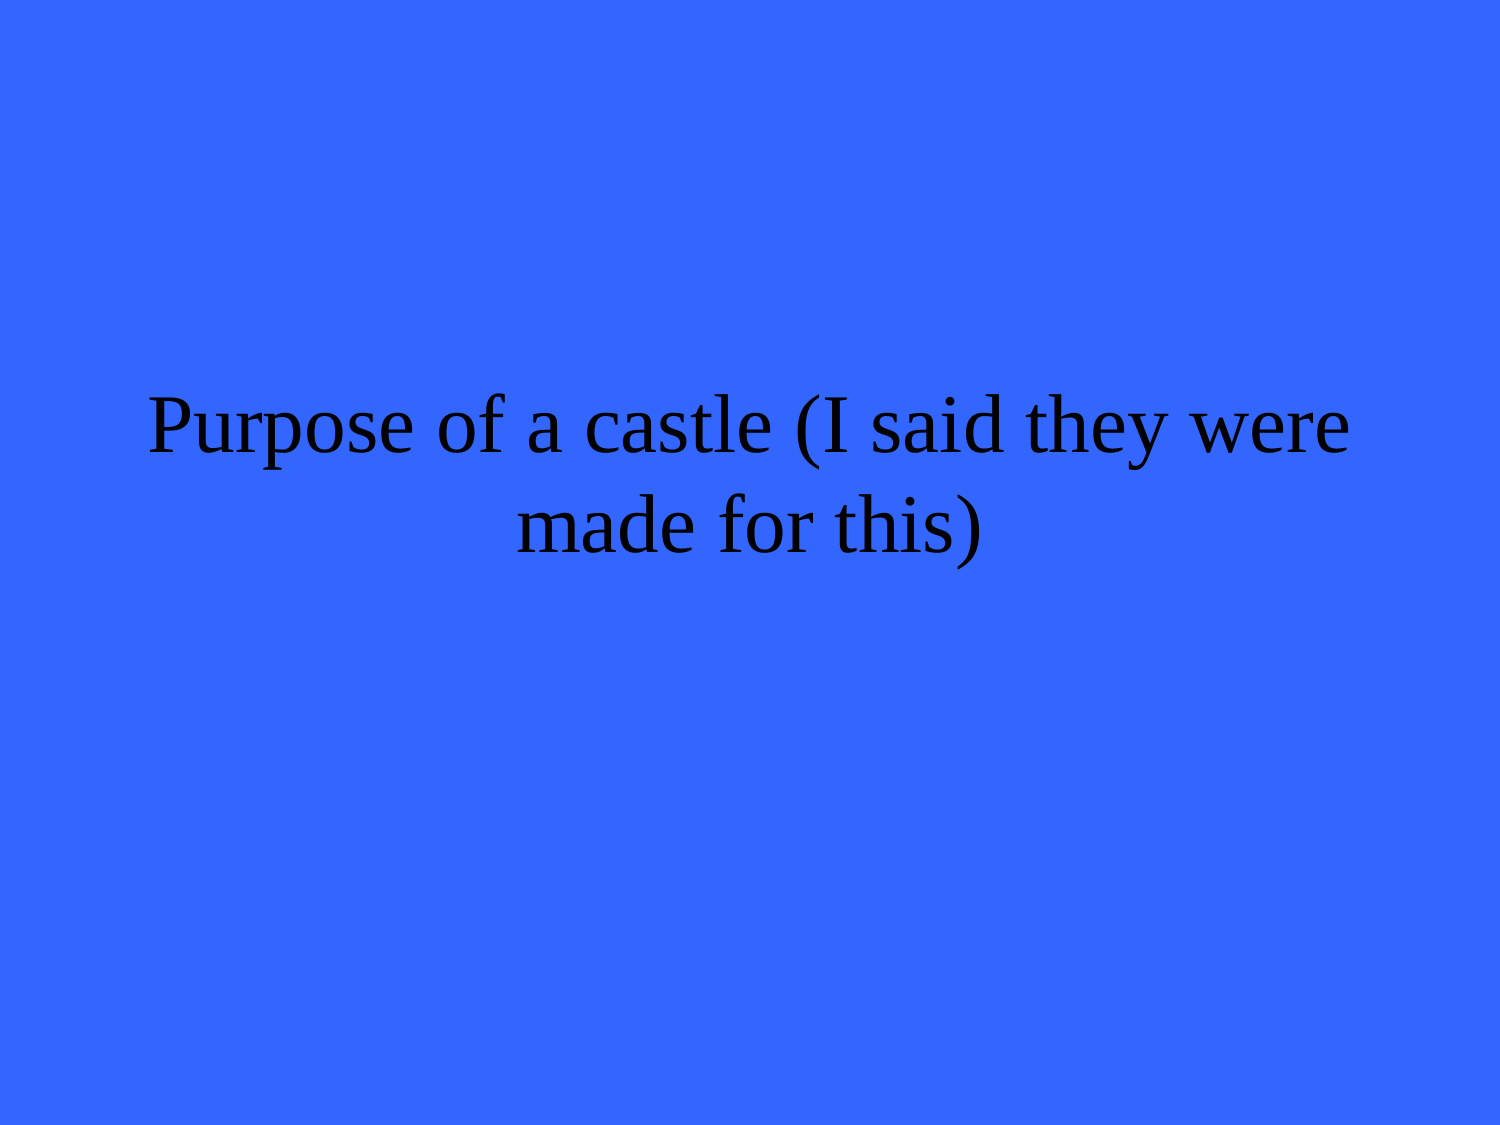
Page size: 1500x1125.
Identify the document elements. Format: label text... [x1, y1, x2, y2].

title Purpose of a castle (I said they were made for this) [112, 374, 1388, 563]
